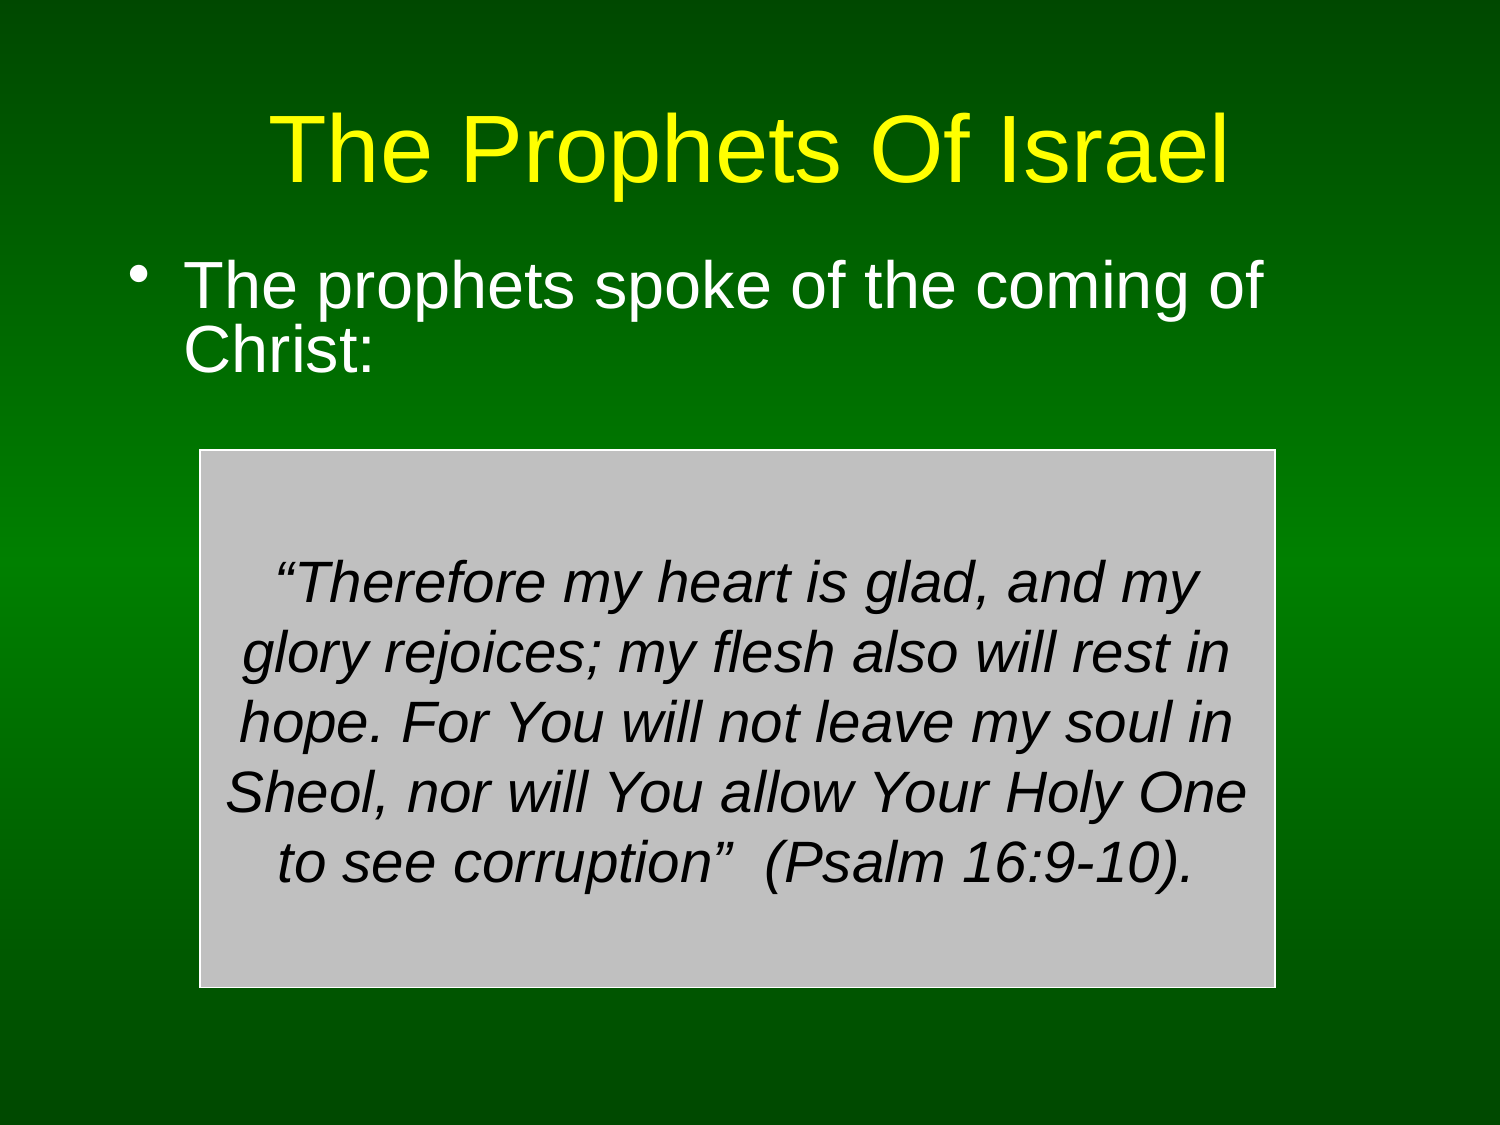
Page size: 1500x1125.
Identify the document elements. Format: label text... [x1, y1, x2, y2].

text_box “Therefore my heart is glad, and my glory rejoices; my flesh also will rest in hope. For You will not leave my soul in Sheol, nor will You allow Your Holy One to see corruption” (Psalm 16:9-10). [200, 449, 1275, 988]
title The Prophets Of Israel [37, 50, 1463, 238]
list The prophets spoke of the coming of Christ: [112, 249, 1438, 388]
